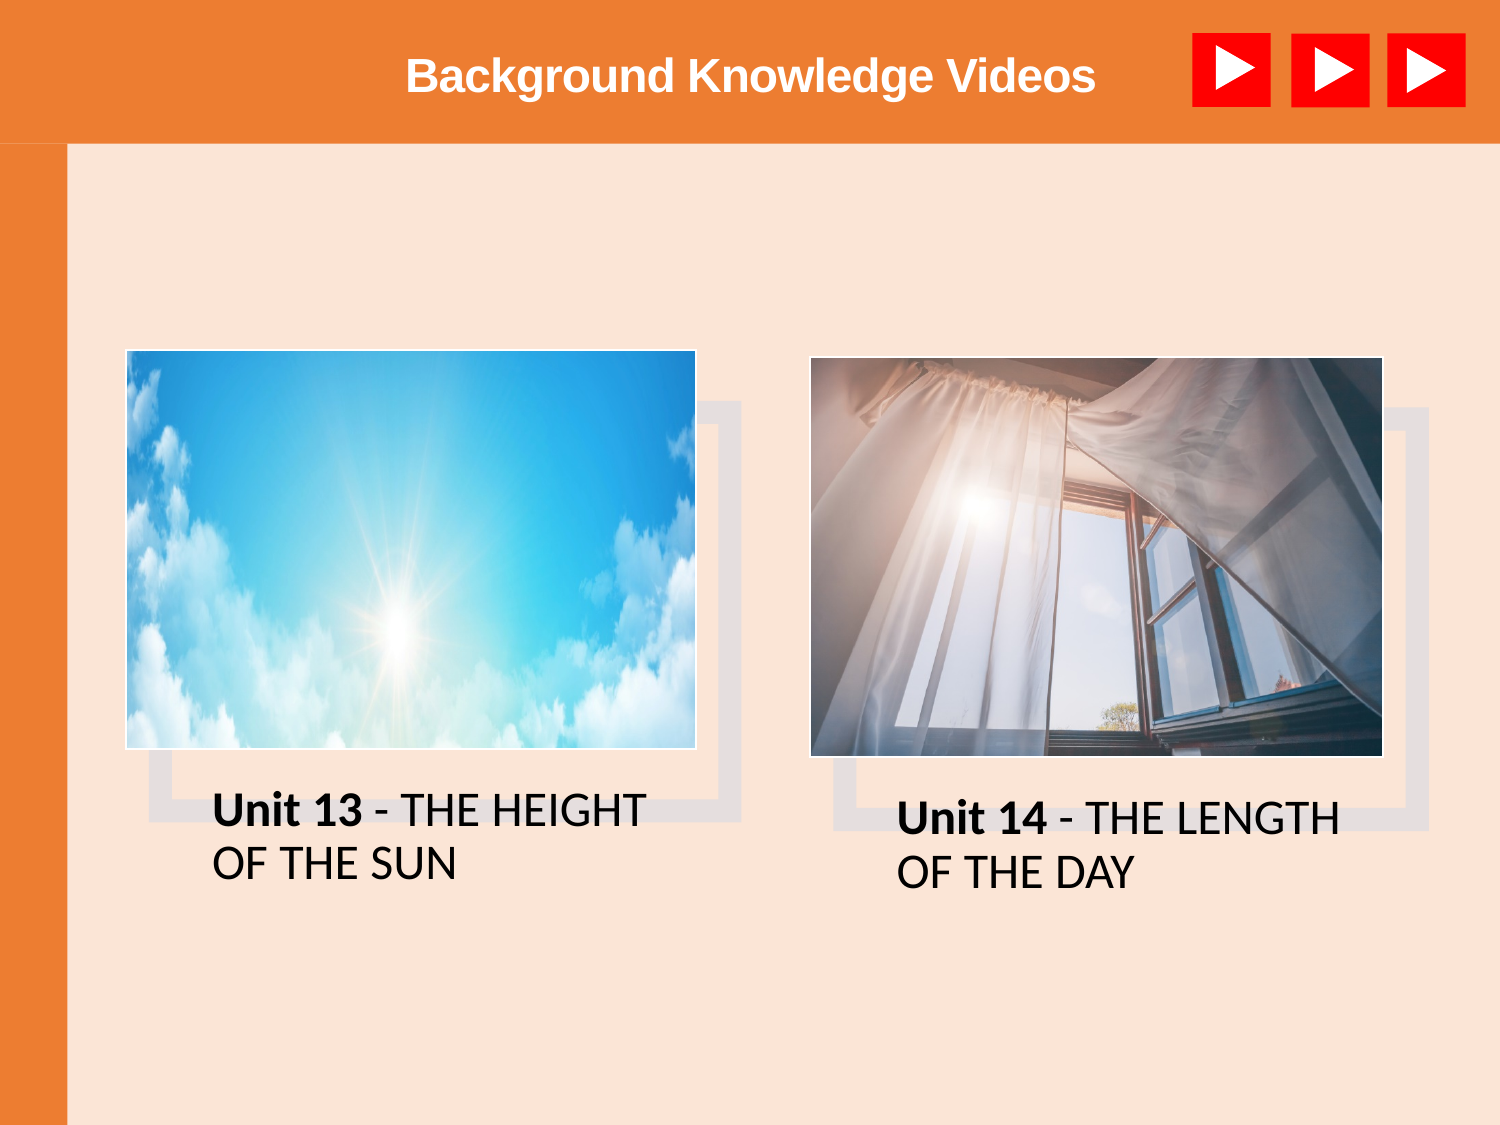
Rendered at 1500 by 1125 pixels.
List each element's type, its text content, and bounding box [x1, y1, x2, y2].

text_box [0, 143, 68, 1125]
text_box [1192, 33, 1466, 108]
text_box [125, 103, 1084, 1069]
text_box Background Knowledge Videos [390, 37, 1124, 109]
text_box [0, 0, 1500, 145]
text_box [809, 109, 1500, 1079]
